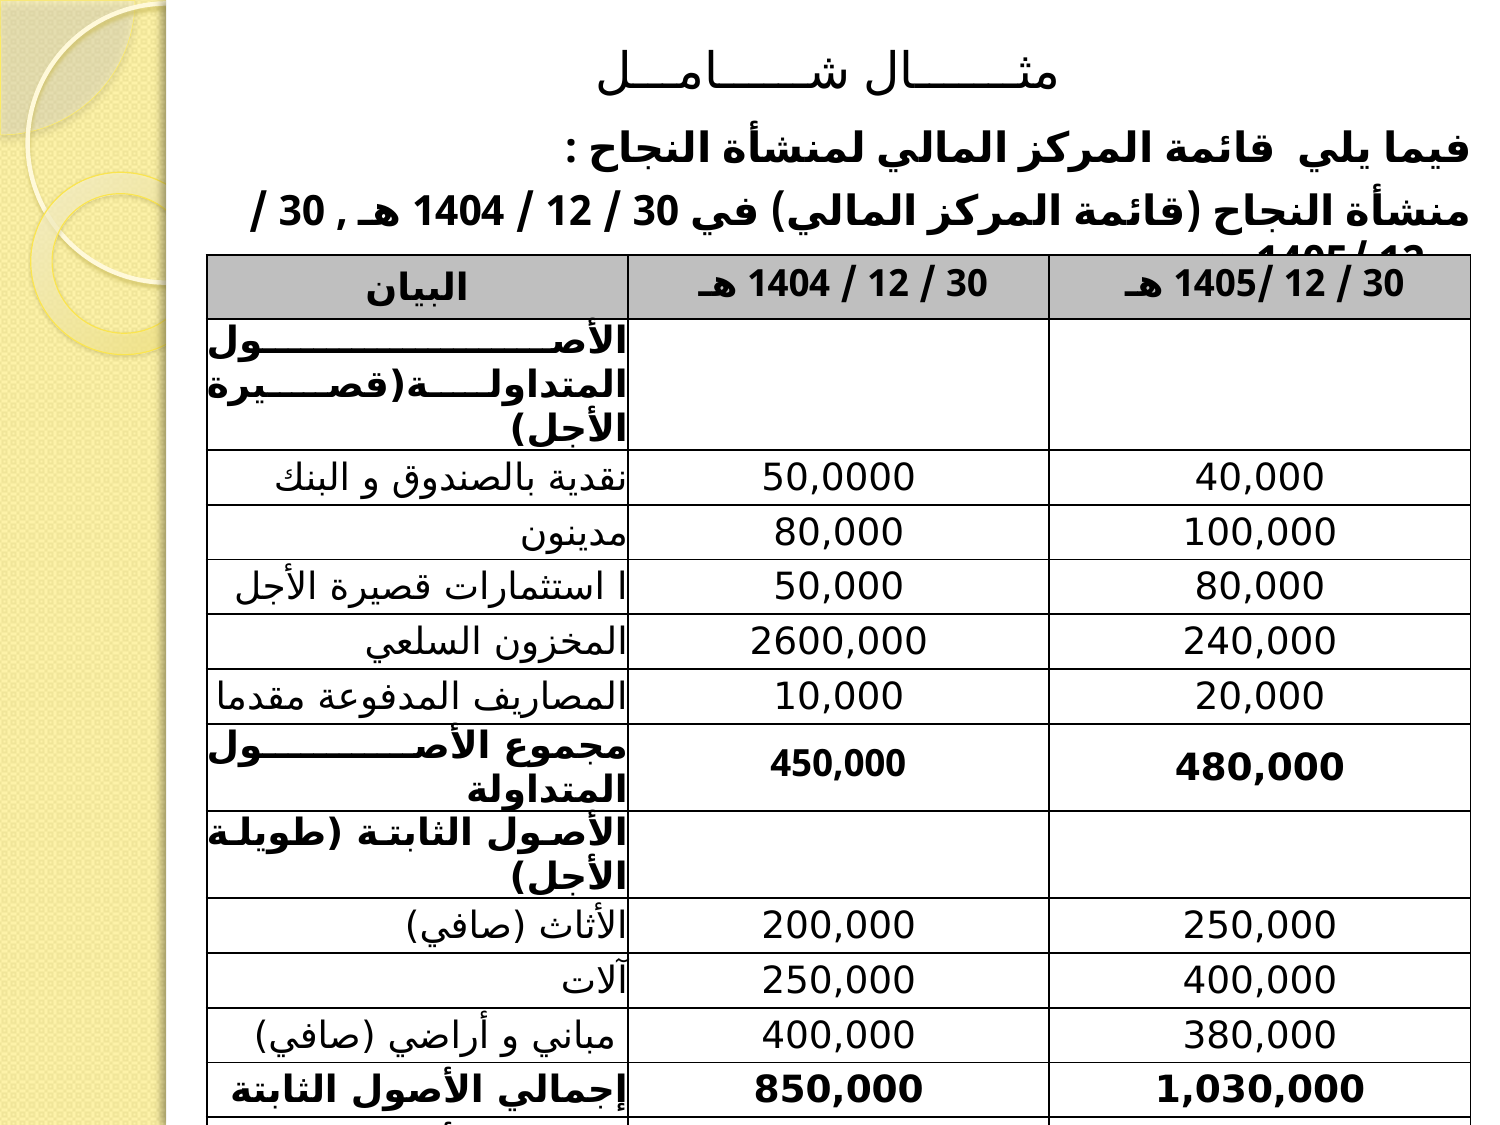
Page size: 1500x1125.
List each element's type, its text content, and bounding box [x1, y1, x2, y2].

table_cell 250,000 [629, 954, 1048, 1007]
table_cell نقدية بالصندوق و البنك [208, 451, 627, 504]
table_cell 400,000 [629, 1009, 1048, 1062]
table_cell 1,510,000 [1050, 1118, 1470, 1125]
table_cell 450,000 [629, 725, 1048, 810]
table_cell 80,000 [629, 506, 1048, 559]
table_cell 10,000 [629, 670, 1048, 723]
table_cell 40,000 [1050, 451, 1470, 504]
table_cell 240,000 [1050, 615, 1470, 668]
table_cell [629, 320, 1048, 449]
table_cell إجمالي الأصول [208, 1118, 627, 1125]
list فيما يلي قائمة المركز المالي لمنشأة النجاح : منشأة النجاح (قائمة المركز المالي) في 30 / 12 / 1404 هـ , 30 / 12 /1405 هـ [224, 113, 1500, 1035]
table_cell المخزون السلعي [208, 615, 627, 668]
table_cell 250,000 [1050, 899, 1470, 952]
table_cell 100,000 [1050, 506, 1470, 559]
table_cell 50,0000 [629, 451, 1048, 504]
table_cell 20,000 [1050, 670, 1470, 723]
table_cell الأثاث (صافي) [208, 899, 627, 952]
table_cell 1,030,000 [1050, 1063, 1470, 1116]
table_cell [1050, 812, 1470, 897]
table_cell 80,000 [1050, 560, 1470, 613]
table_cell ا استثمارات قصيرة الأجل [208, 560, 627, 613]
table_cell 400,000 [1050, 954, 1470, 1007]
table_cell 50,000 [629, 560, 1048, 613]
table_header 30 / 12 / 1404 هـ [629, 256, 1048, 318]
table_cell مجموع الأصول المتداولة [208, 725, 627, 810]
table_cell 200,000 [629, 899, 1048, 952]
table_cell 480,000 [1050, 725, 1470, 810]
table_cell 380,000 [1050, 1009, 1470, 1062]
table_cell 1,300,000 [629, 1118, 1048, 1125]
table_cell المصاريف المدفوعة مقدما [208, 670, 627, 723]
table_cell مباني و أراضي (صافي) [208, 1009, 627, 1062]
table_cell الأصول المتداولة(قصيرة الأجل) [208, 320, 627, 449]
table_cell [1050, 320, 1470, 449]
table_cell 850,000 [629, 1063, 1048, 1116]
table_cell مدينون [208, 506, 627, 559]
table_header البيان [208, 256, 627, 318]
table_cell [629, 812, 1048, 897]
table_cell إجمالي الأصول الثابتة [208, 1063, 627, 1116]
table_cell آلات [208, 954, 627, 1007]
title مثـــــــال شــــــامـــل [206, 30, 1437, 107]
table_header 30 / 12 /1405 هـ [1050, 256, 1470, 318]
table_cell الأصول الثابتة (طويلة الأجل) [208, 812, 627, 897]
table_cell 2600,000 [629, 615, 1048, 668]
